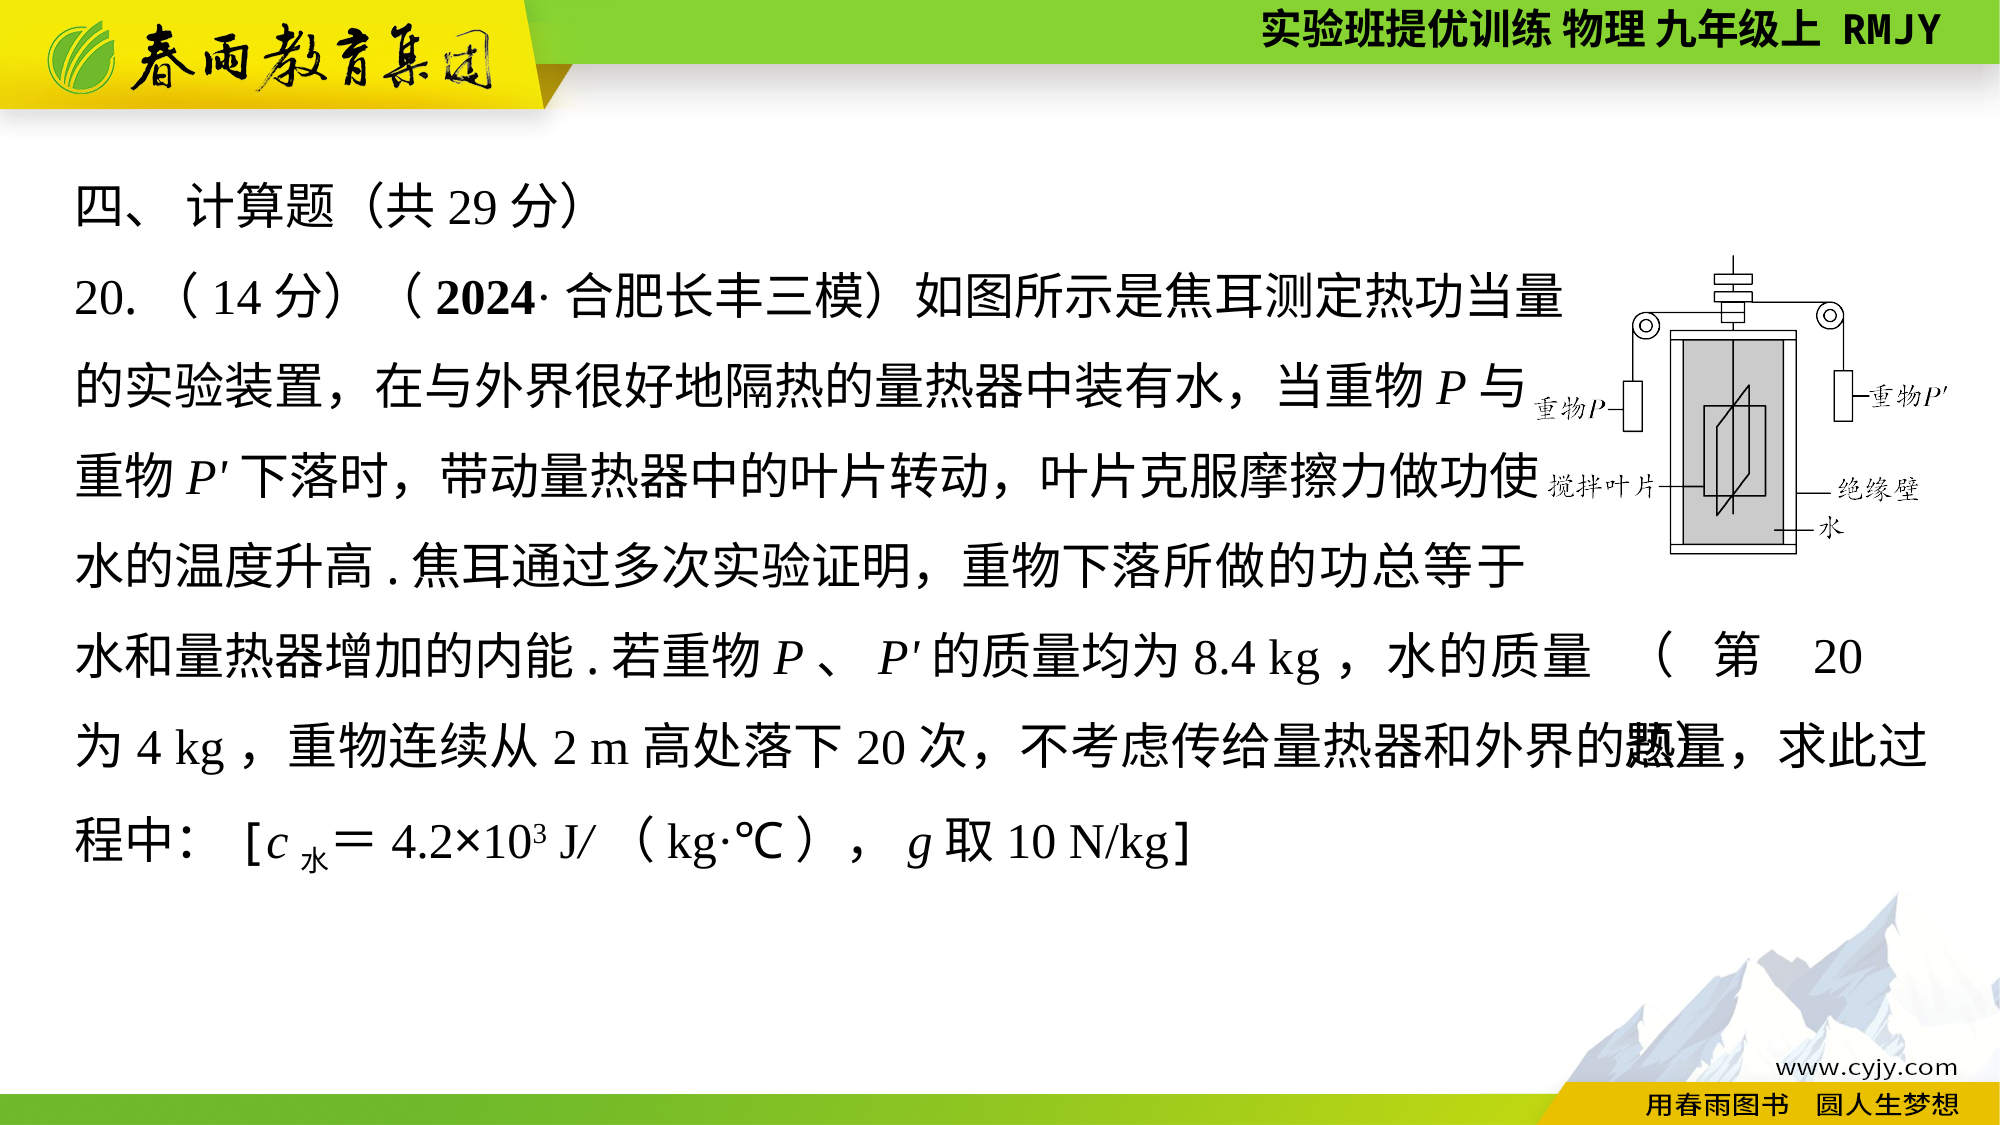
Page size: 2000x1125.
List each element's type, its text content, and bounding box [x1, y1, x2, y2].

picture [0, 0, 2000, 1125]
text_box （第20题） [1610, 586, 1890, 692]
list 四、 计算题（共29分） 20.（14分）（2024·合肥长丰三模）如图所示是焦耳测定热功当量 的实验装置，在与外界很好地隔热的量热器中装有水，当重物P与 重物P'下落时，带动量热器中的叶片转动，叶片克服摩擦力做功使 水的温度升高.焦耳通过多次实验证明，重物下落所做的功总等于 水和量热器增加的内能.若重物P、P'的质量均为8.4 kg，水的质量 为4 kg，重物连续从2 m高处落下20次，不考虑传给量热器和外界的热量，求此过程中：[c水＝4.2×103 J/（kg·℃），g取10 N/kg] [59, 137, 1944, 880]
